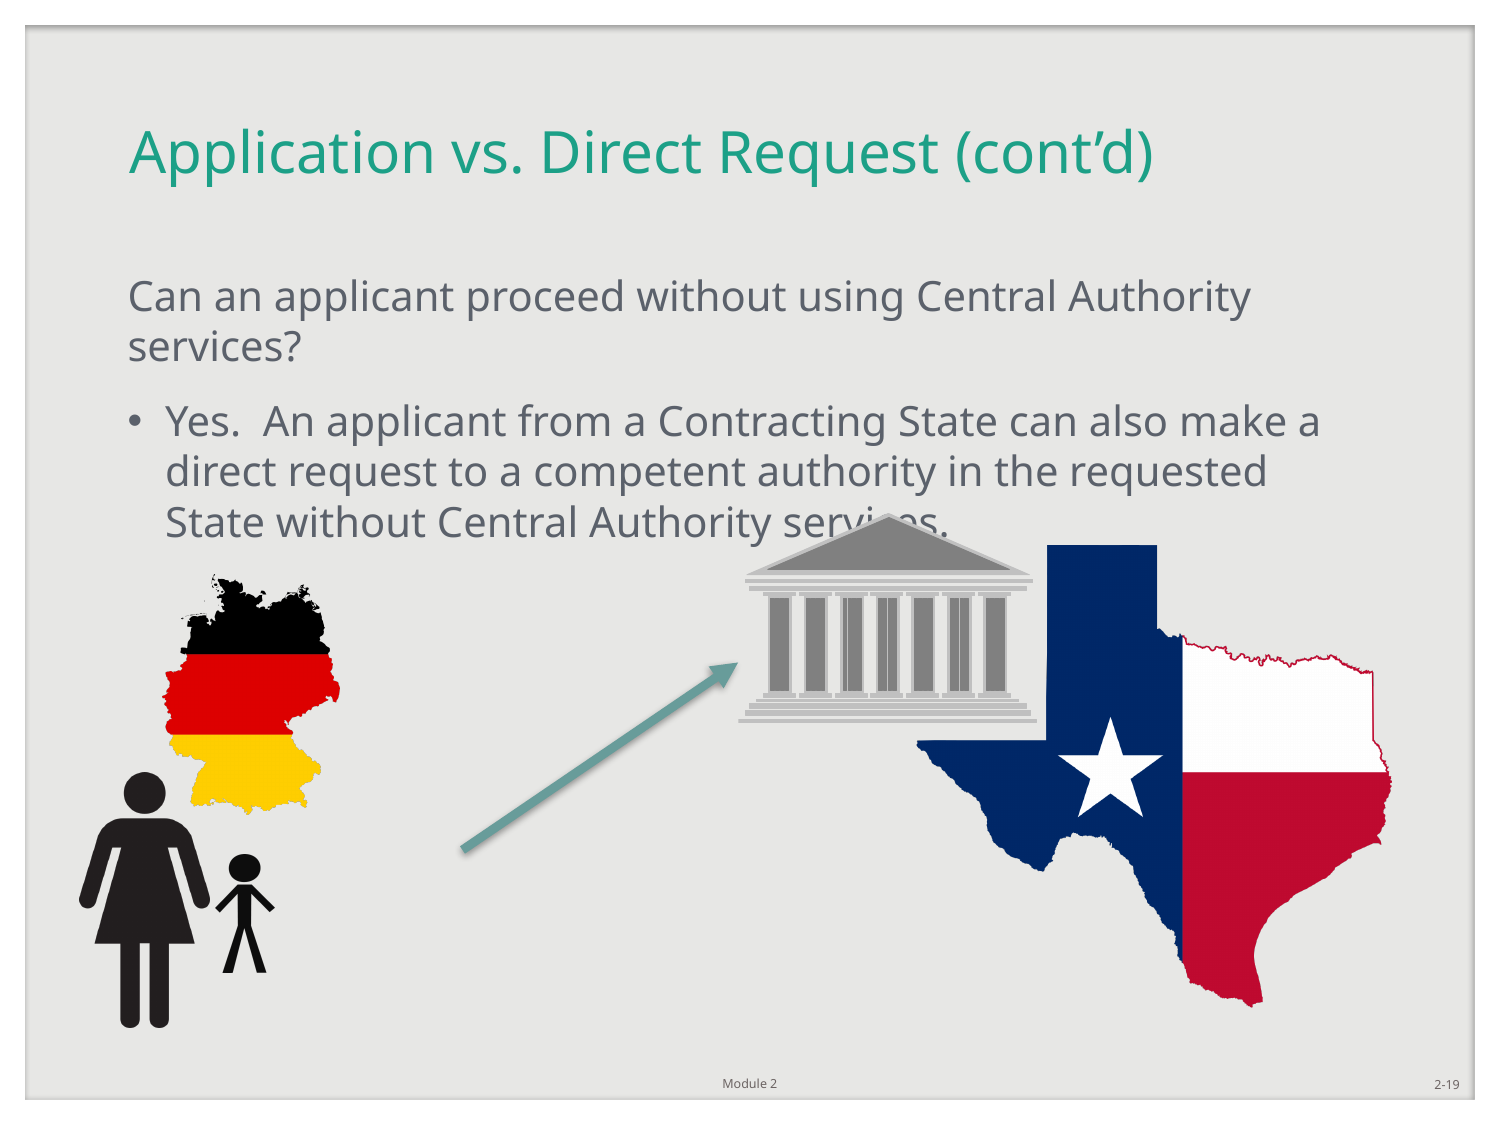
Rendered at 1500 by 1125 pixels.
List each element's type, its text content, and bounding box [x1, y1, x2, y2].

title Application vs. Direct Request (cont’d) [114, 107, 1390, 194]
list Can an applicant proceed without using Central Authority services? Yes. An applicant from a Contracting State can also make a direct request to a competent authority in the requested State without Central Authority services. [112, 262, 1388, 1013]
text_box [462, 662, 739, 851]
slide_number 2-19 [1125, 1069, 1475, 1100]
picture [79, 574, 341, 1028]
picture [215, 854, 275, 973]
footer Module 2 [512, 1069, 988, 1100]
picture [737, 512, 1393, 1009]
